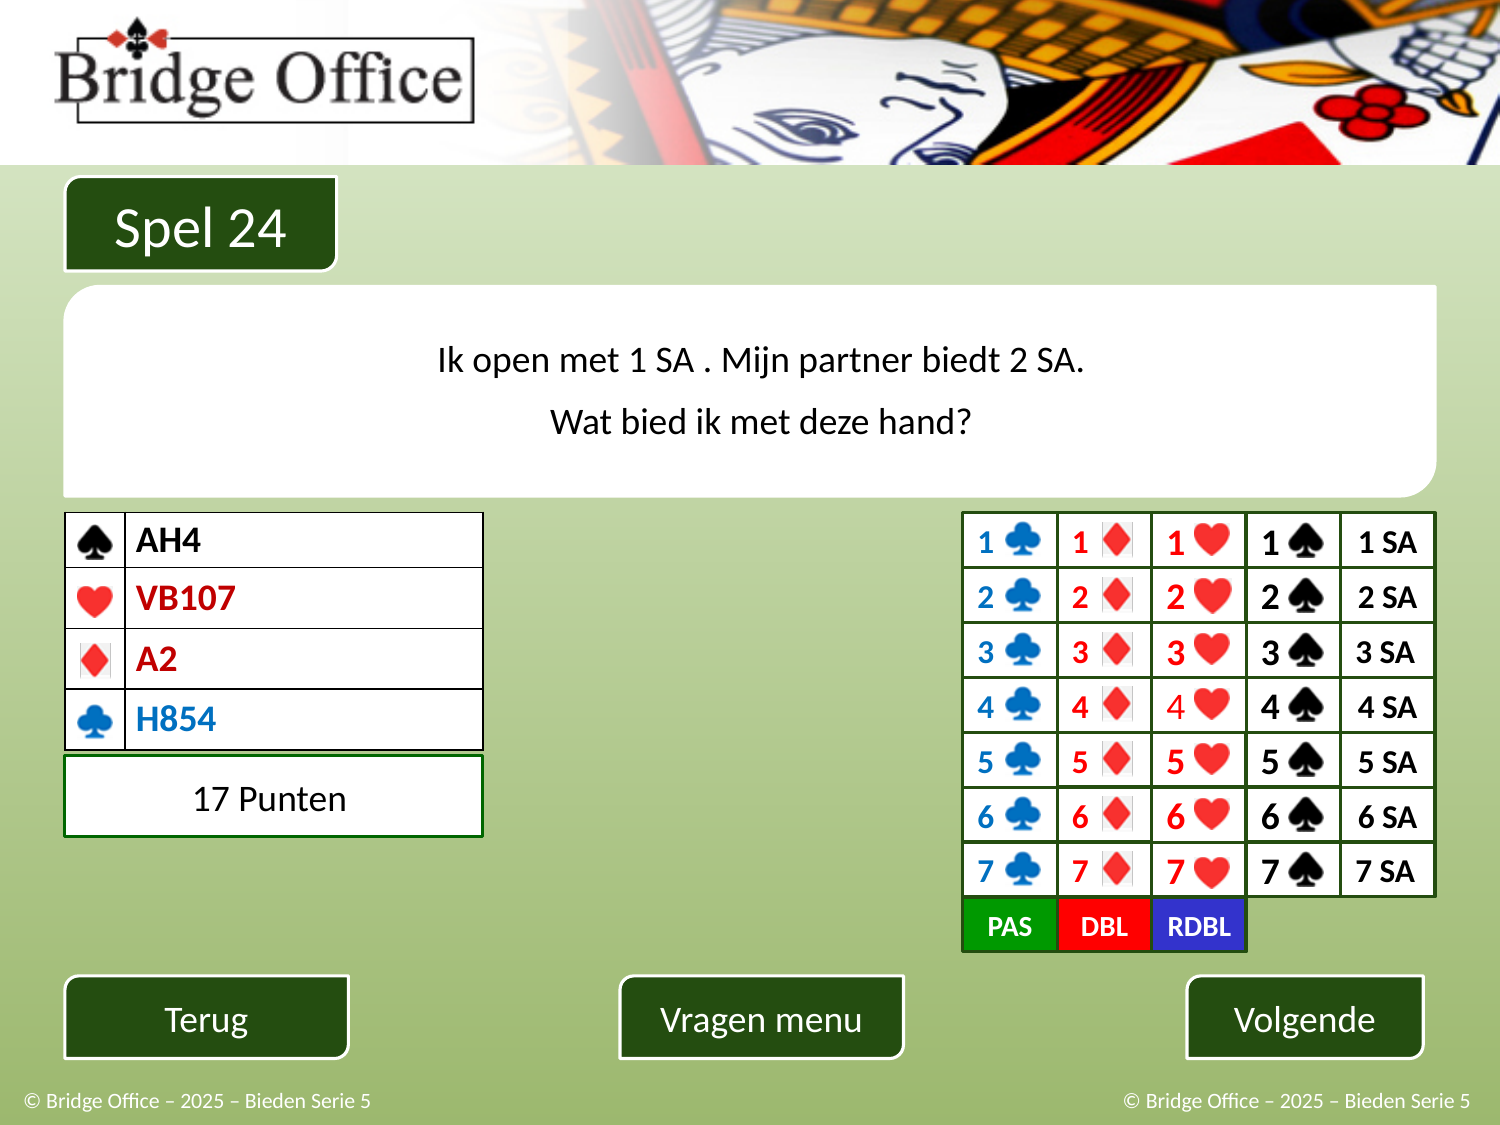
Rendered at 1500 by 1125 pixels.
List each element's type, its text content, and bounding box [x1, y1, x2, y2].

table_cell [126, 690, 482, 749]
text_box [1245, 511, 1437, 569]
text_box 5 [1059, 734, 1153, 786]
picture [1004, 741, 1041, 778]
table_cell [66, 568, 124, 628]
picture [1004, 851, 1041, 887]
picture [77, 643, 114, 679]
picture [1004, 631, 1041, 668]
picture [1288, 851, 1324, 887]
picture [1288, 796, 1324, 833]
text_box 3 [1150, 621, 1245, 676]
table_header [126, 513, 482, 567]
text_box 3 [961, 621, 1056, 676]
text_box Spel 24 [63, 178, 339, 273]
text_box Vragen menu [618, 974, 906, 1061]
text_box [8, 1079, 393, 1121]
text_box Volgende [1185, 974, 1425, 1061]
picture [77, 703, 114, 740]
picture [1193, 857, 1230, 890]
text_box 5 [1153, 734, 1248, 786]
picture [1004, 521, 1041, 558]
picture [1099, 631, 1135, 668]
picture [1193, 688, 1230, 721]
text_box 5 [1248, 734, 1339, 786]
picture [1099, 796, 1135, 833]
picture [1099, 522, 1135, 558]
picture [1288, 521, 1325, 558]
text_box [1107, 1079, 1500, 1121]
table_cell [126, 568, 482, 628]
picture [1099, 851, 1135, 887]
picture [1288, 686, 1324, 723]
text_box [63, 754, 484, 838]
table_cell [66, 690, 124, 749]
picture [1193, 523, 1230, 556]
picture [1099, 741, 1135, 778]
text_box 2 [1245, 569, 1339, 621]
picture [1288, 741, 1324, 778]
text_box DBL [1059, 898, 1153, 953]
text_box 2 SA [1339, 569, 1437, 621]
picture [1194, 633, 1230, 666]
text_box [63, 284, 1437, 498]
text_box 3 [1056, 621, 1150, 676]
text_box 2 [1056, 569, 1153, 621]
picture [1004, 576, 1041, 613]
picture [1288, 576, 1324, 613]
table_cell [126, 629, 482, 688]
text_box RDBL [1153, 898, 1248, 953]
picture [1193, 743, 1230, 776]
picture [77, 585, 114, 618]
picture [1193, 798, 1230, 830]
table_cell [66, 629, 124, 688]
picture [1193, 578, 1232, 614]
text_box 2 [1153, 569, 1245, 621]
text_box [961, 621, 1437, 953]
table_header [66, 513, 124, 567]
picture [1004, 796, 1041, 833]
picture [1288, 631, 1324, 668]
text_box 1 [1153, 511, 1245, 569]
picture [77, 524, 114, 561]
picture [1004, 686, 1041, 723]
text_box 2 [961, 569, 1056, 621]
picture [0, 0, 1500, 166]
text_box Terug [63, 974, 350, 1061]
picture [1099, 686, 1135, 723]
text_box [961, 511, 1153, 569]
picture [1099, 577, 1135, 613]
